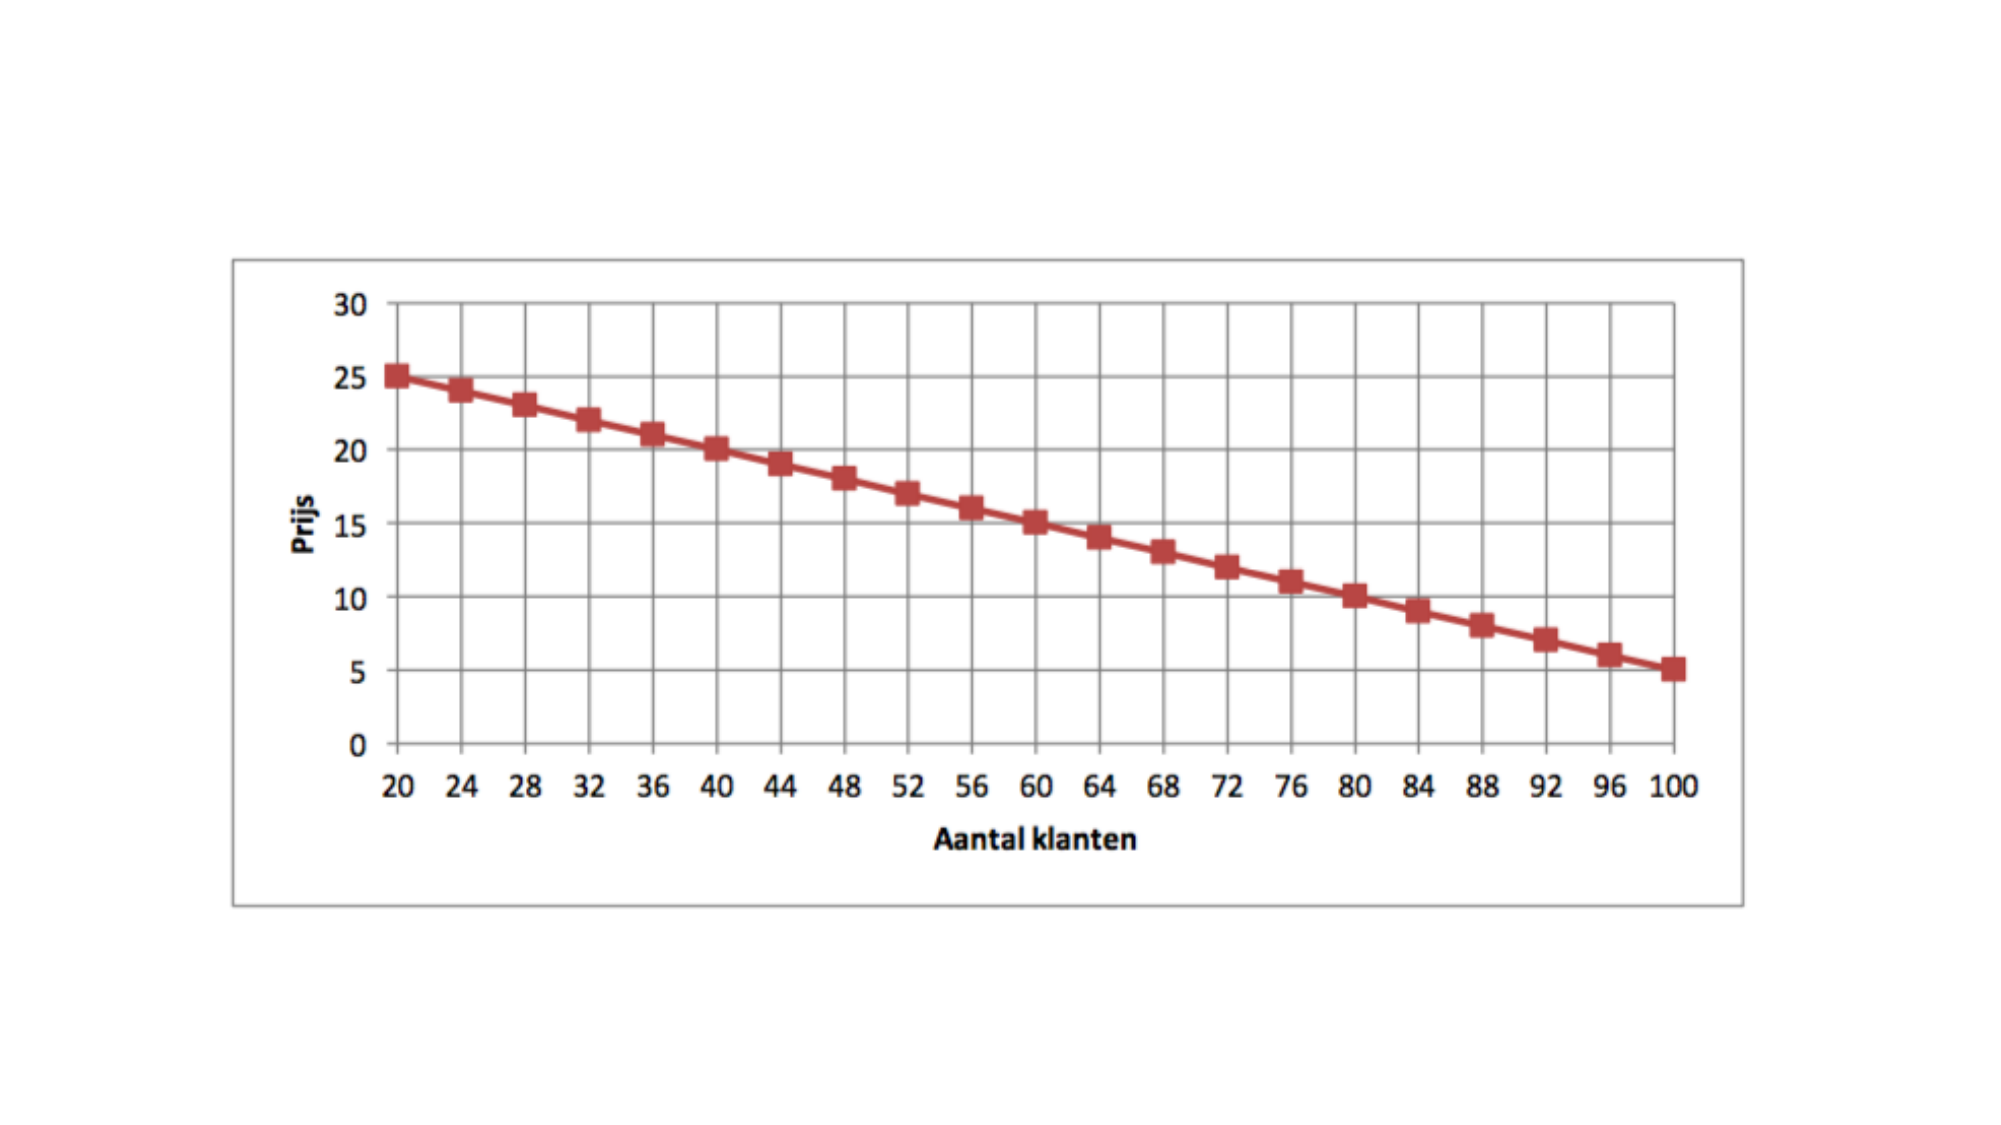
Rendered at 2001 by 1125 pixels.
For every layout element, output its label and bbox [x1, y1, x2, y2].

list [188, 227, 1812, 942]
